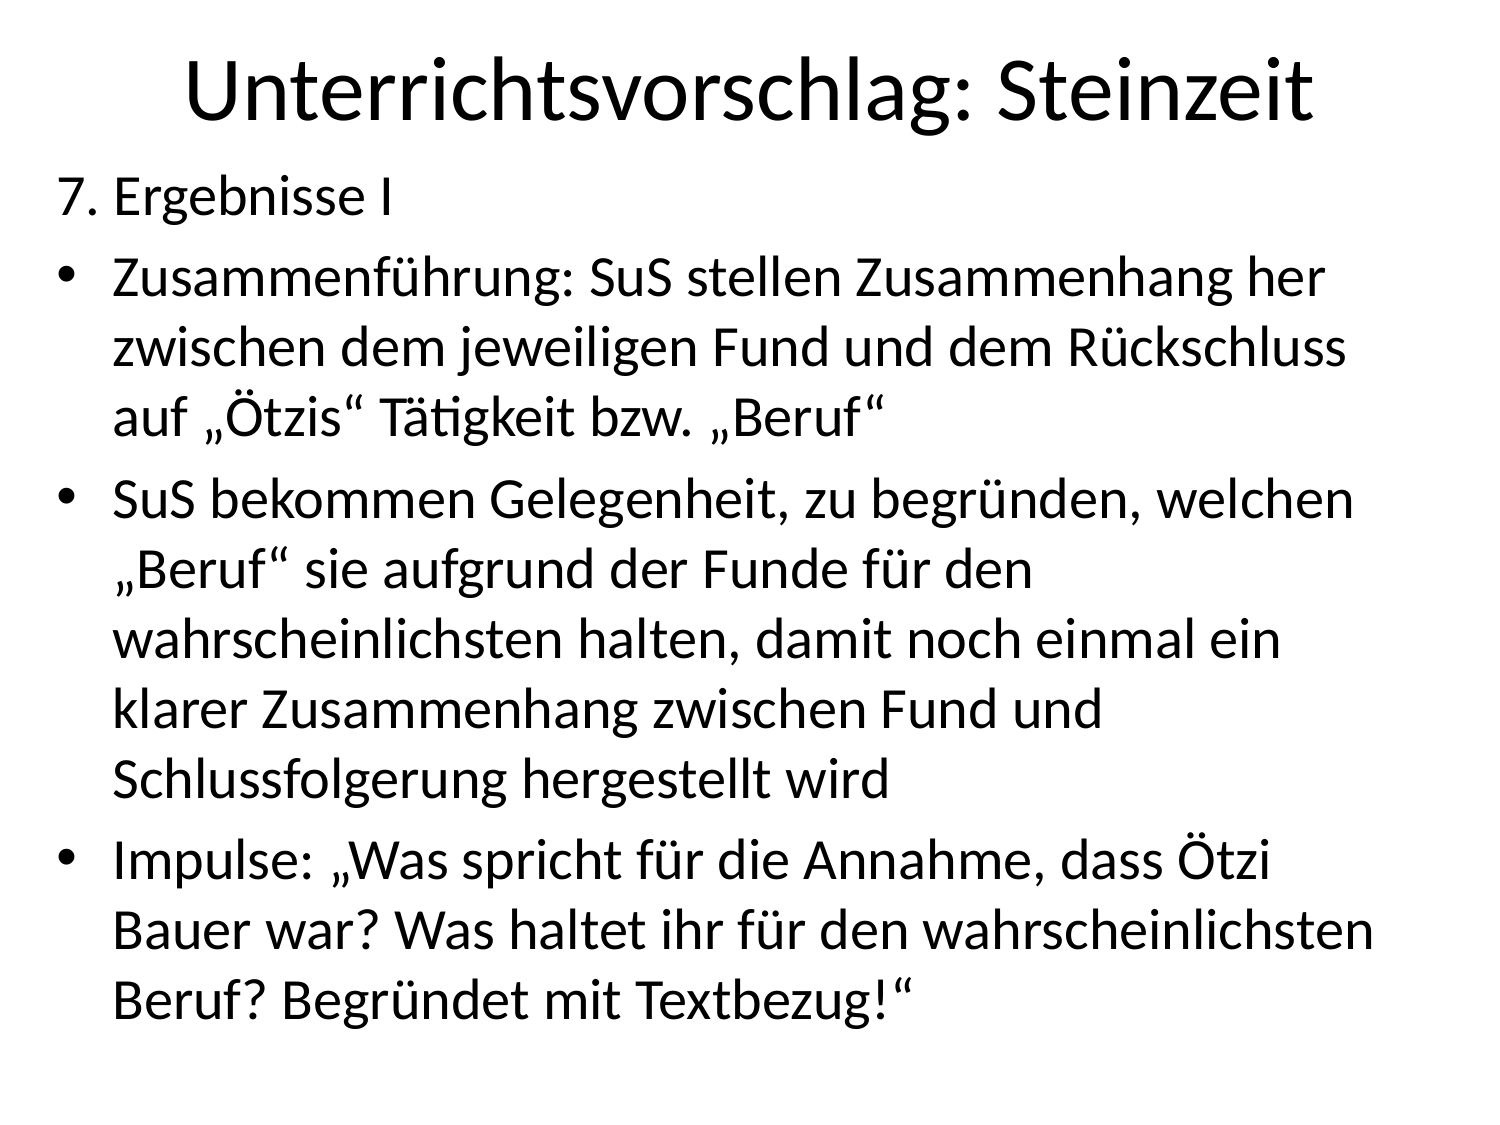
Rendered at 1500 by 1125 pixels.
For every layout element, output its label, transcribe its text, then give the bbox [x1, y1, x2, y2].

title Unterrichtsvorschlag: Steinzeit [75, 19, 1425, 149]
list 7. Ergebnisse I Zusammenführung: SuS stellen Zusammenhang her zwischen dem jeweiligen Fund und dem Rückschluss auf „Ötzis“ Tätigkeit bzw. „Beruf“ SuS bekommen Gelegenheit, zu begründen, welchen „Beruf“ sie aufgrund der Funde für den wahrscheinlichsten halten, damit noch einmal ein klarer Zusammenhang zwischen Fund und Schlussfolgerung hergestellt wird Impulse: „Was spricht für die Annahme, dass Ötzi Bauer war? Was haltet ihr für den wahrscheinlichsten Beruf? Begründet mit Textbezug!“ [41, 149, 1425, 1047]
